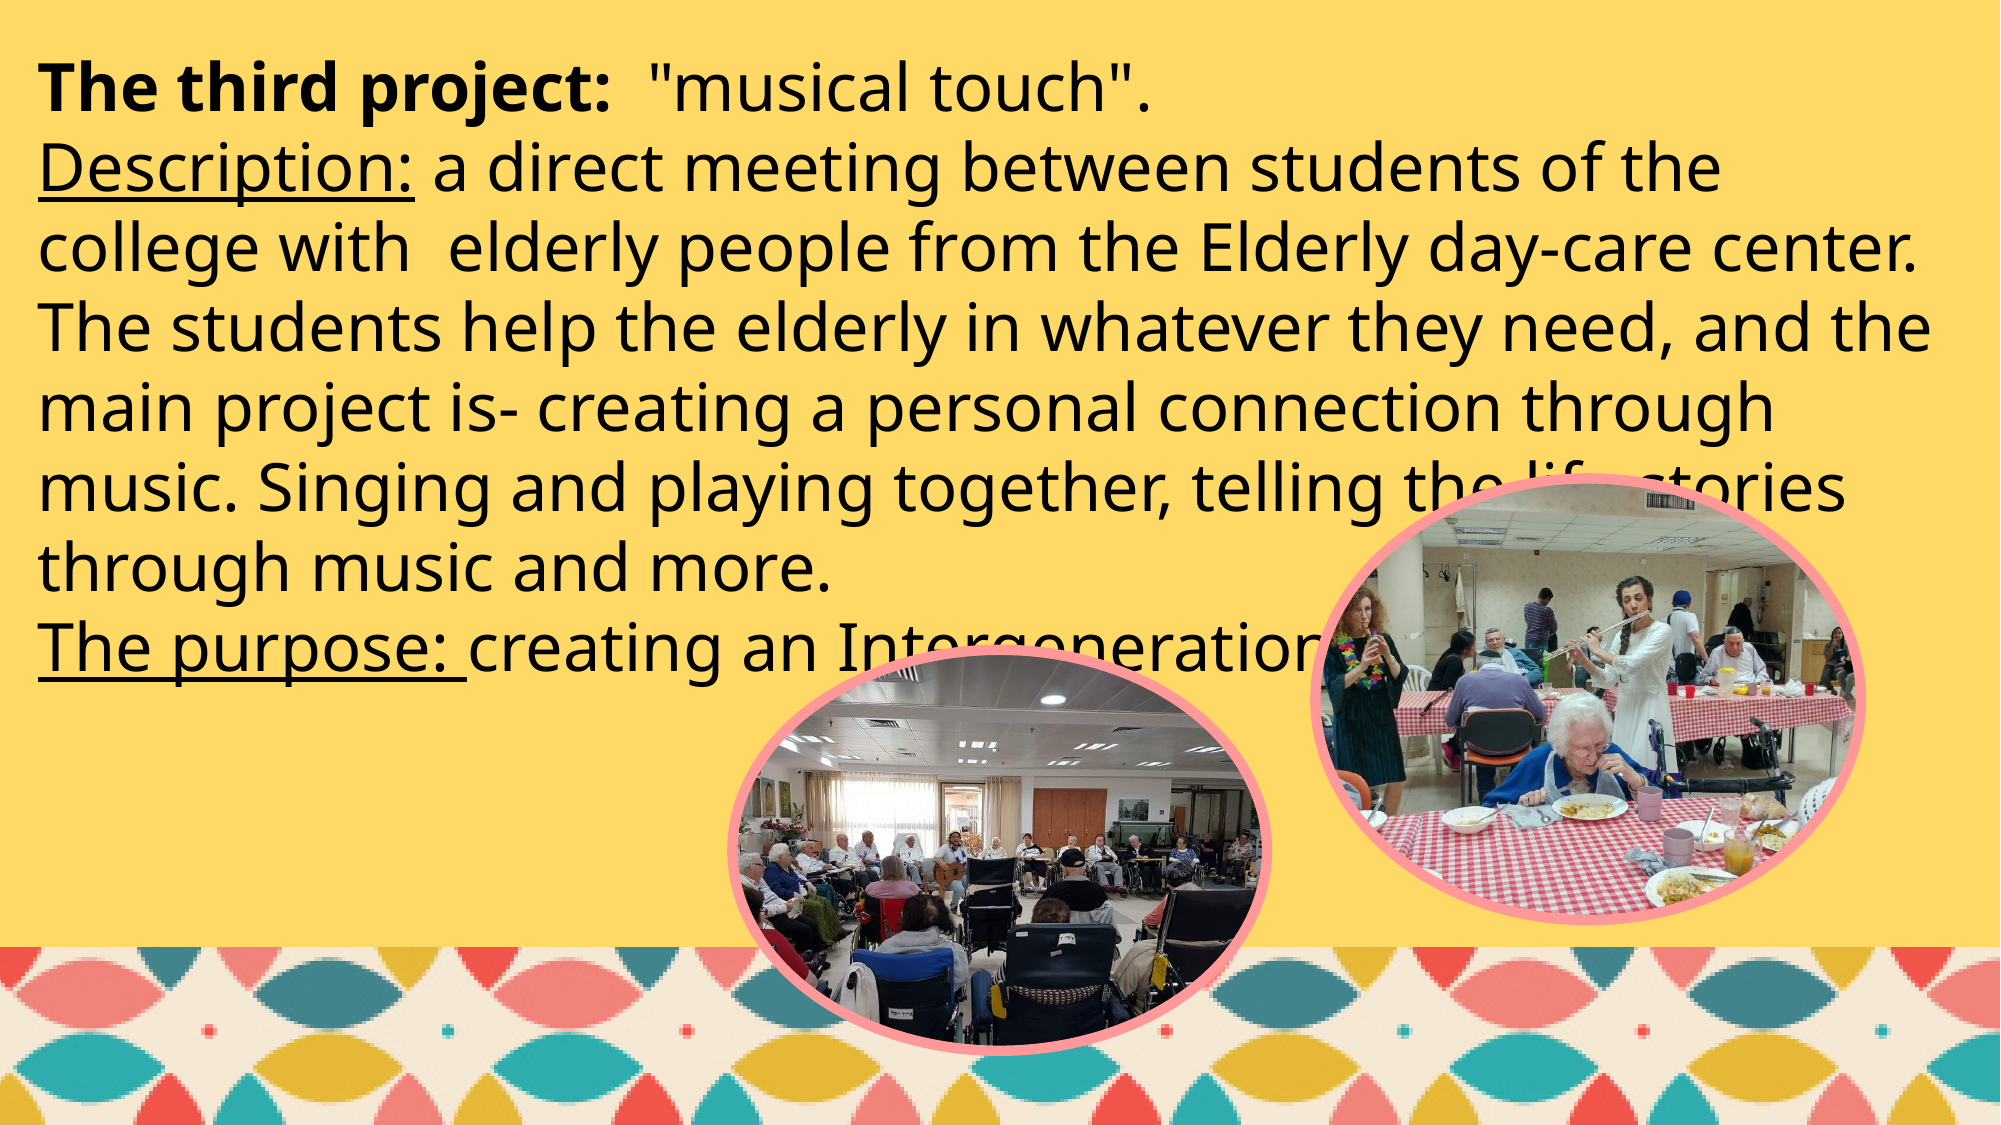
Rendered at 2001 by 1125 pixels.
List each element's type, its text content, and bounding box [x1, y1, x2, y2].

text_box The third project: "musical touch". Description: a direct meeting between students of the college with elderly people from the Elderly day-care center. The students help the elderly in whatever they need, and the main project is- creating a personal connection through music. Singing and playing together, telling the life stories through music and more. The purpose: creating an Intergenerational connection. [23, 37, 1977, 773]
picture [1315, 478, 1861, 921]
picture [0, 649, 2000, 1125]
